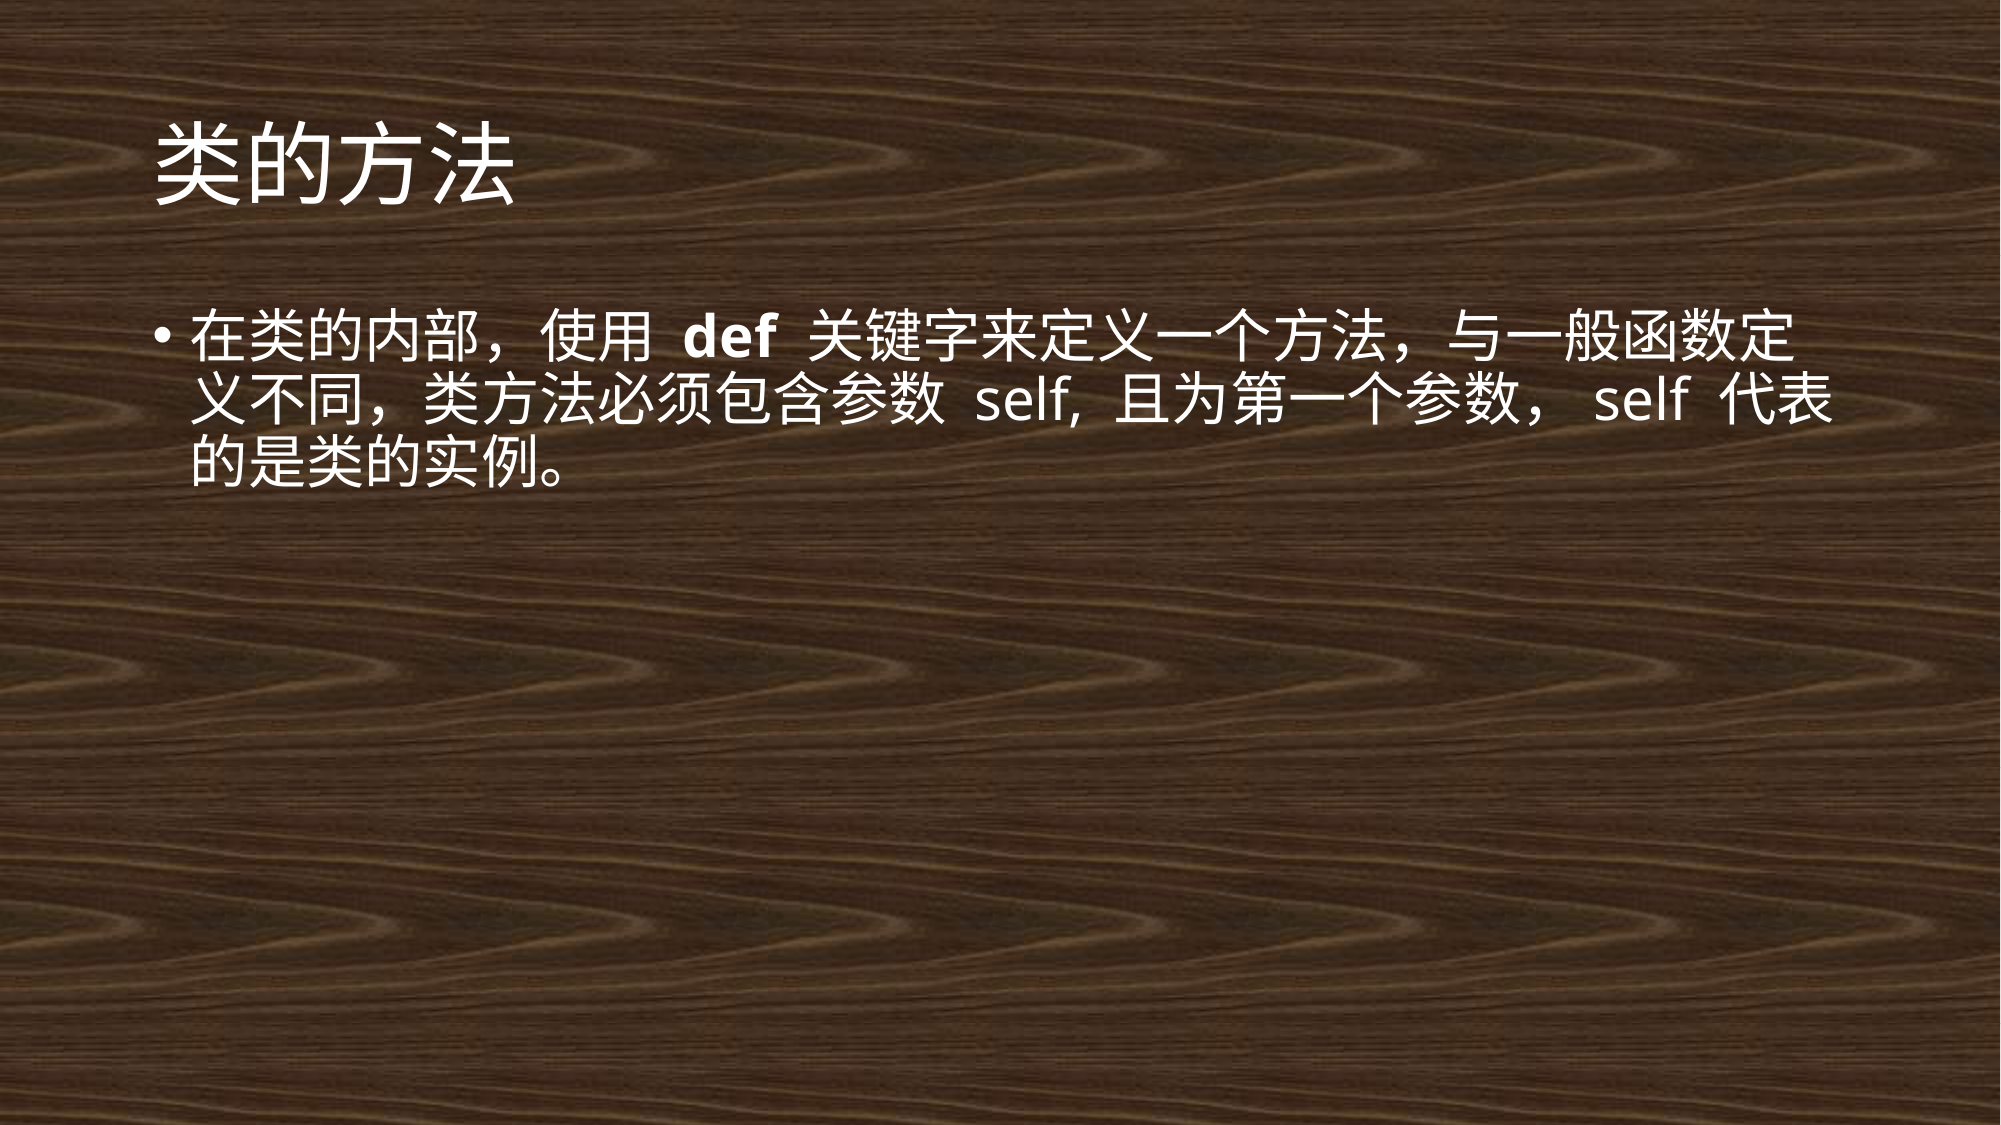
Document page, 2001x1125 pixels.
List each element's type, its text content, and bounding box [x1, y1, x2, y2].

list 在类的内部，使用 def 关键字来定义一个方法，与一般函数定义不同，类方法必须包含参数 self, 且为第一个参数，self 代表的是类的实例。 [137, 299, 1863, 1014]
title 类的方法 [137, 59, 1863, 278]
picture [0, 0, 2001, 1125]
